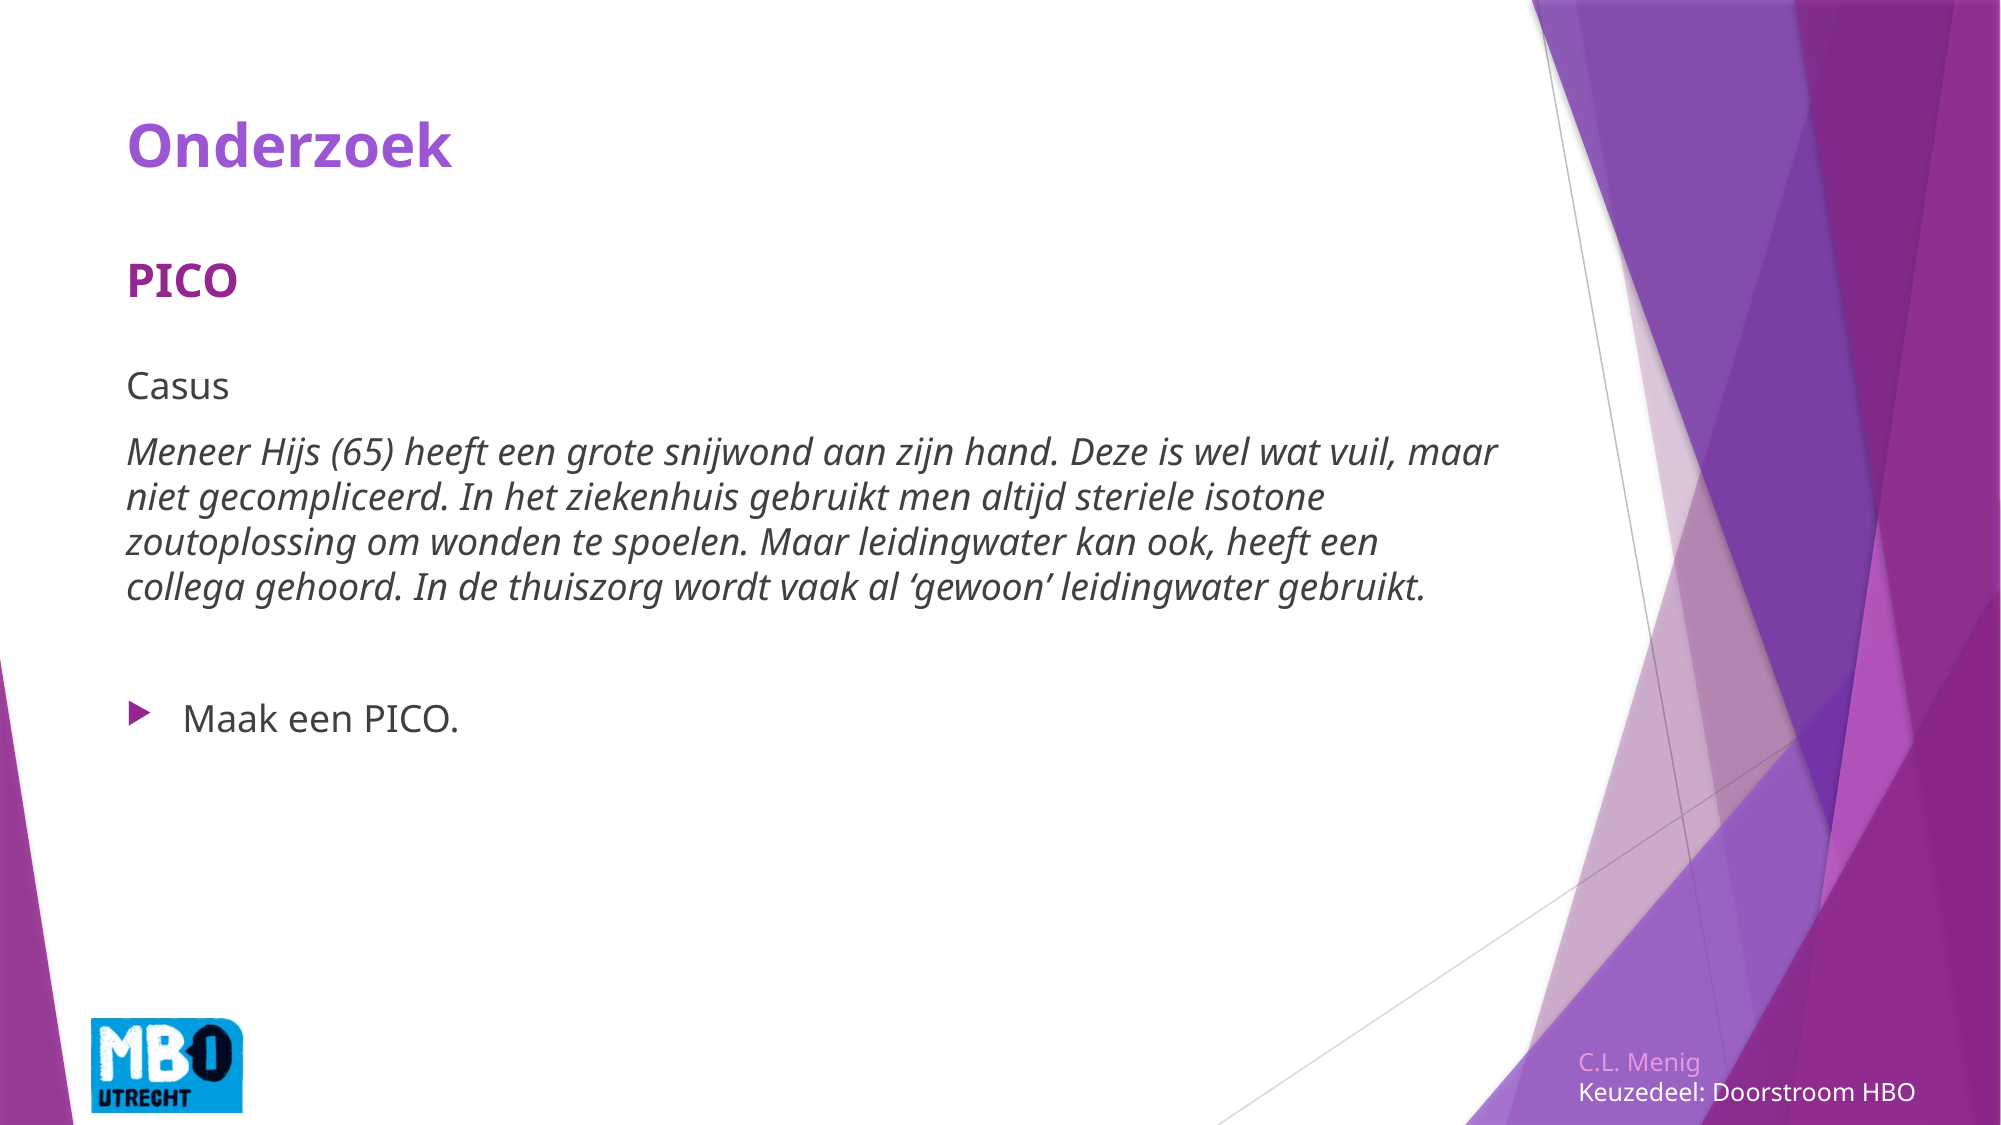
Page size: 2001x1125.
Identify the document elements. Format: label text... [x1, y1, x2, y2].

title Onderzoek PICO [111, 99, 1522, 317]
list Casus Meneer Hijs (65) heeft een grote snijwond aan zijn hand. Deze is wel wat vuil, maar niet gecompliceerd. In het ziekenhuis gebruikt men altijd steriele isotone zoutoplossing om wonden te spoelen. Maar leidingwater kan ook, heeft een collega gehoord. In de thuiszorg wordt vaak al ‘gewoon’ leidingwater gebruikt. Maak een PICO. [111, 354, 1522, 992]
text_box C.L. Menig Keuzedeel: Doorstroom HBO [1563, 1038, 2000, 1114]
picture [85, 1007, 246, 1125]
